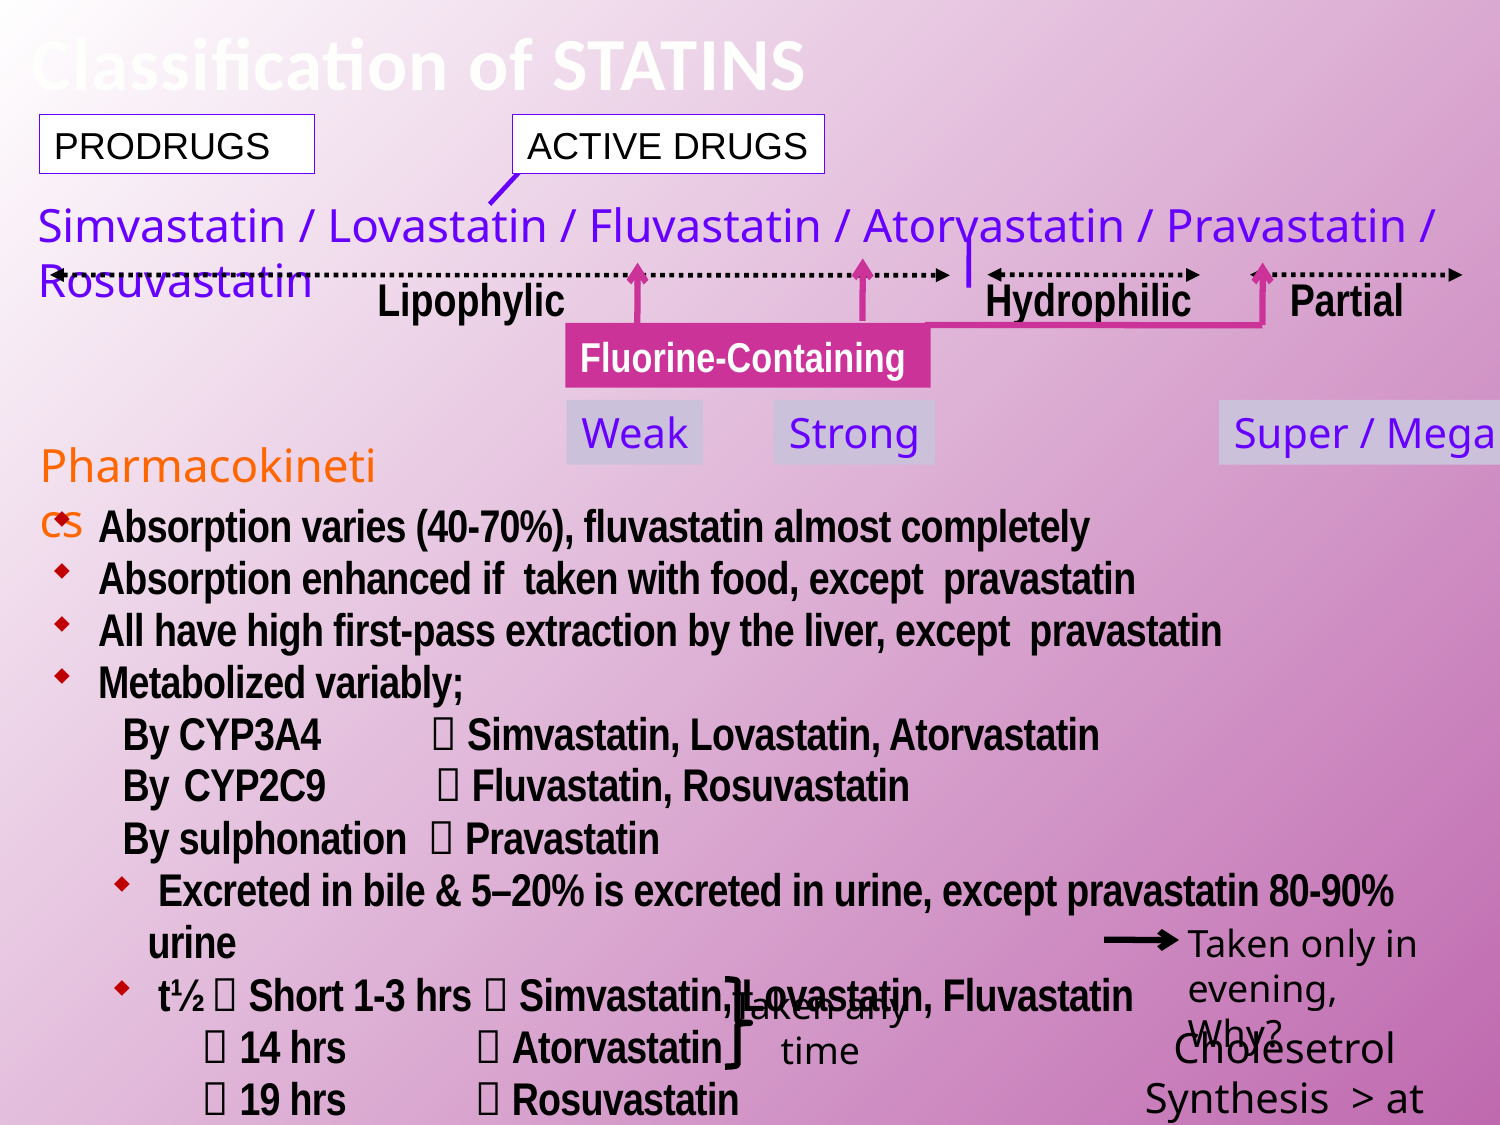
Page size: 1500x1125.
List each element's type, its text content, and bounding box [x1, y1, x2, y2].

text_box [564, 258, 1263, 389]
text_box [49, 237, 1500, 334]
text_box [713, 974, 927, 1082]
text_box Weak [566, 399, 704, 465]
text_box Classification of STATINS [16, 8, 888, 113]
text_box Cholesetrol Synthesis > at night [1087, 1014, 1482, 1125]
text_box Absorption varies (40-70%), fluvastatin almost completely Absorption enhanced if taken with food, except pravastatin All have high first-pass extraction by the liver, except pravastatin Metabolized variably; By CYP3A4  Simvastatin, Lovastatin, Atorvastatin By CYP2C9  Fluvastatin, Rosuvastatin By sulphonation  Pravastatin Excreted in bile & 5–20% is excreted in urine, except pravastatin 80-90% urine t½  Short 1-3 hrs  Simvastatin, Lovastatin, Fluvastatin  14 hrs  Atorvastatin  19 hrs  Rosuvastatin [37, 491, 1500, 1125]
text_box Strong [774, 399, 935, 465]
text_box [22, 113, 1486, 261]
text_box Super / Mega [1219, 399, 1500, 465]
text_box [1103, 912, 1436, 1019]
text_box Pharmacokinetics [24, 429, 413, 554]
